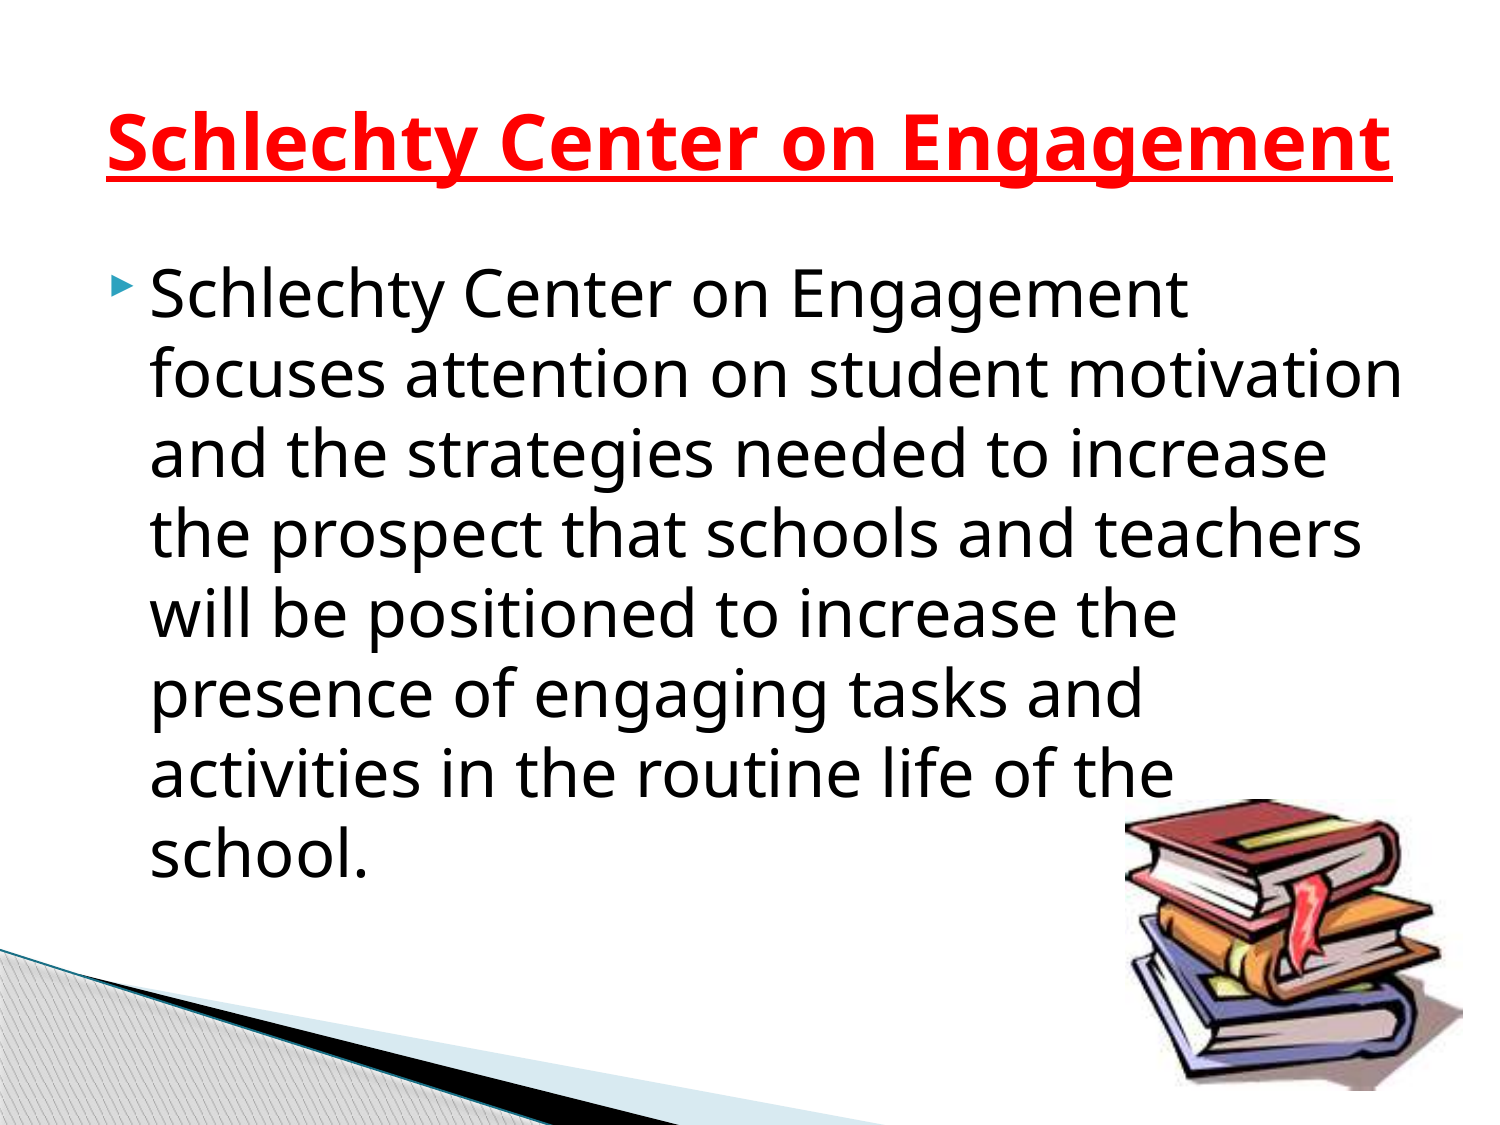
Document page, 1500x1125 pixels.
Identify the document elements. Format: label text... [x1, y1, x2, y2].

list Schlechty Center on Engagement focuses attention on student motivation and the strategies needed to increase the prospect that schools and teachers will be positioned to increase the presence of engaging tasks and activities in the routine life of the school. [75, 243, 1425, 986]
picture [1124, 799, 1463, 1092]
title Schlechty Center on Engagement [75, 45, 1425, 233]
